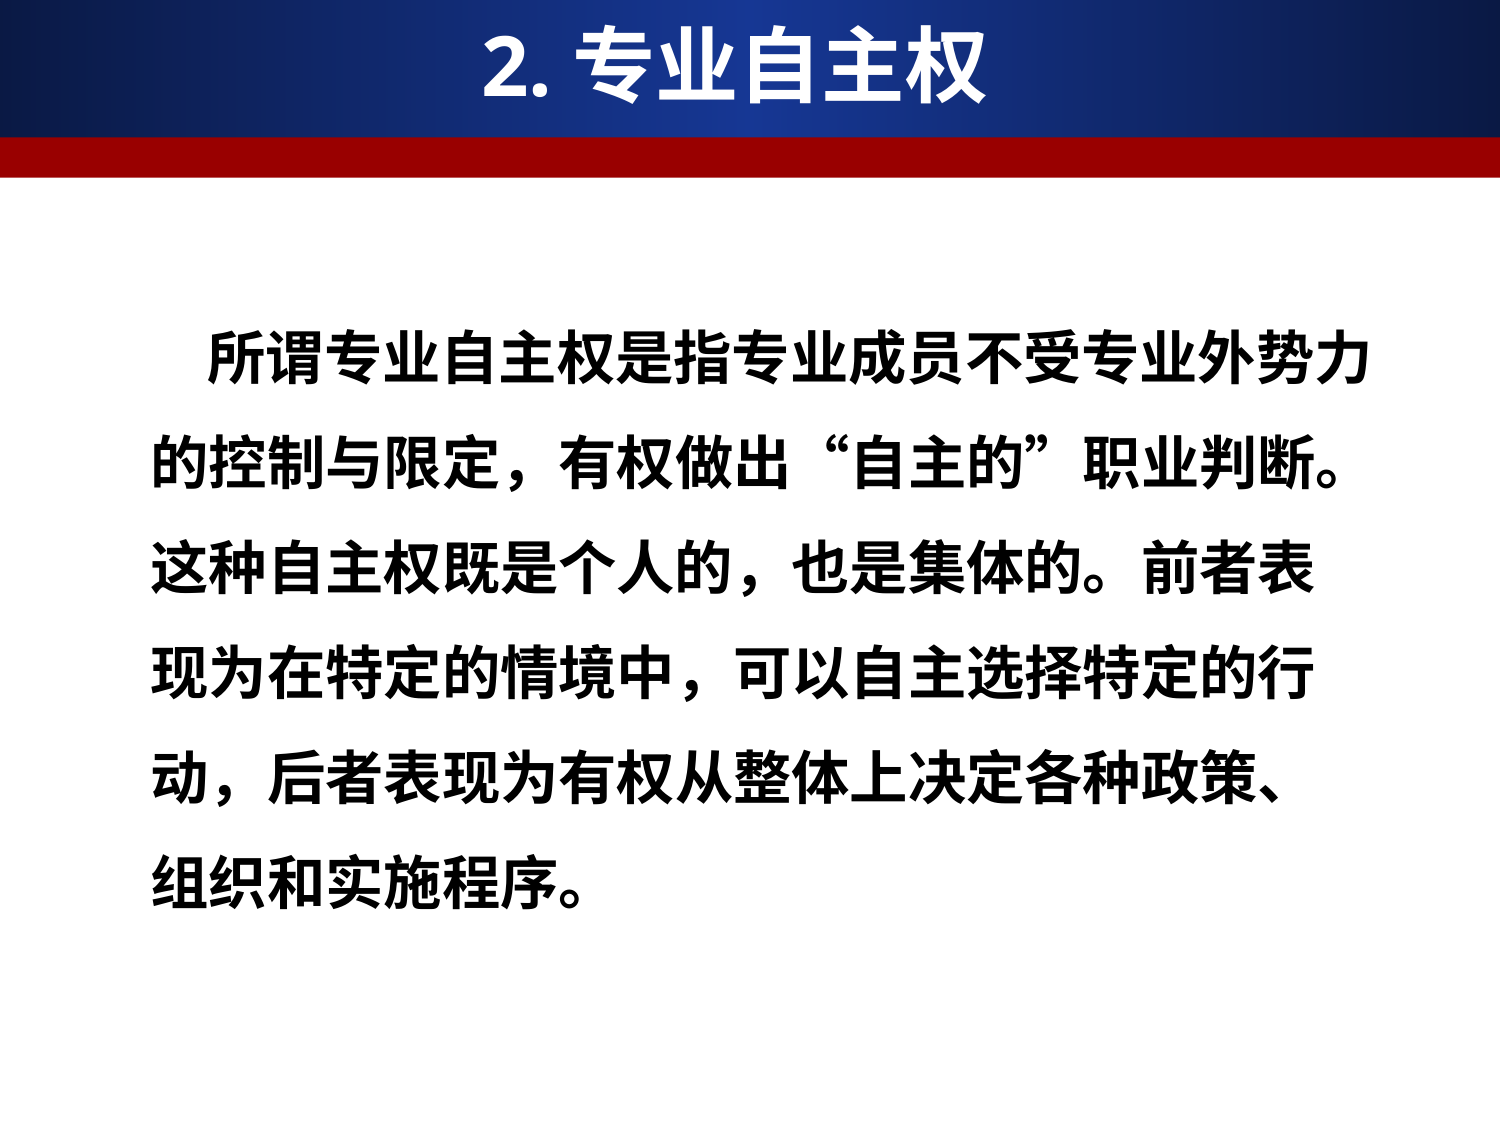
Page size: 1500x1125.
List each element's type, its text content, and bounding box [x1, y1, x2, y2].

title 2.专业自主权 [41, 0, 1429, 126]
list 所谓专业自主权是指专业成员不受专业外势力的控制与限定，有权做出“自主的”职业判断。这种自主权既是个人的，也是集体的。前者表现为在特定的情境中，可以自主选择特定的行动，后者表现为有权从整体上决定各种政策、组织和实施程序。 [135, 278, 1388, 1012]
